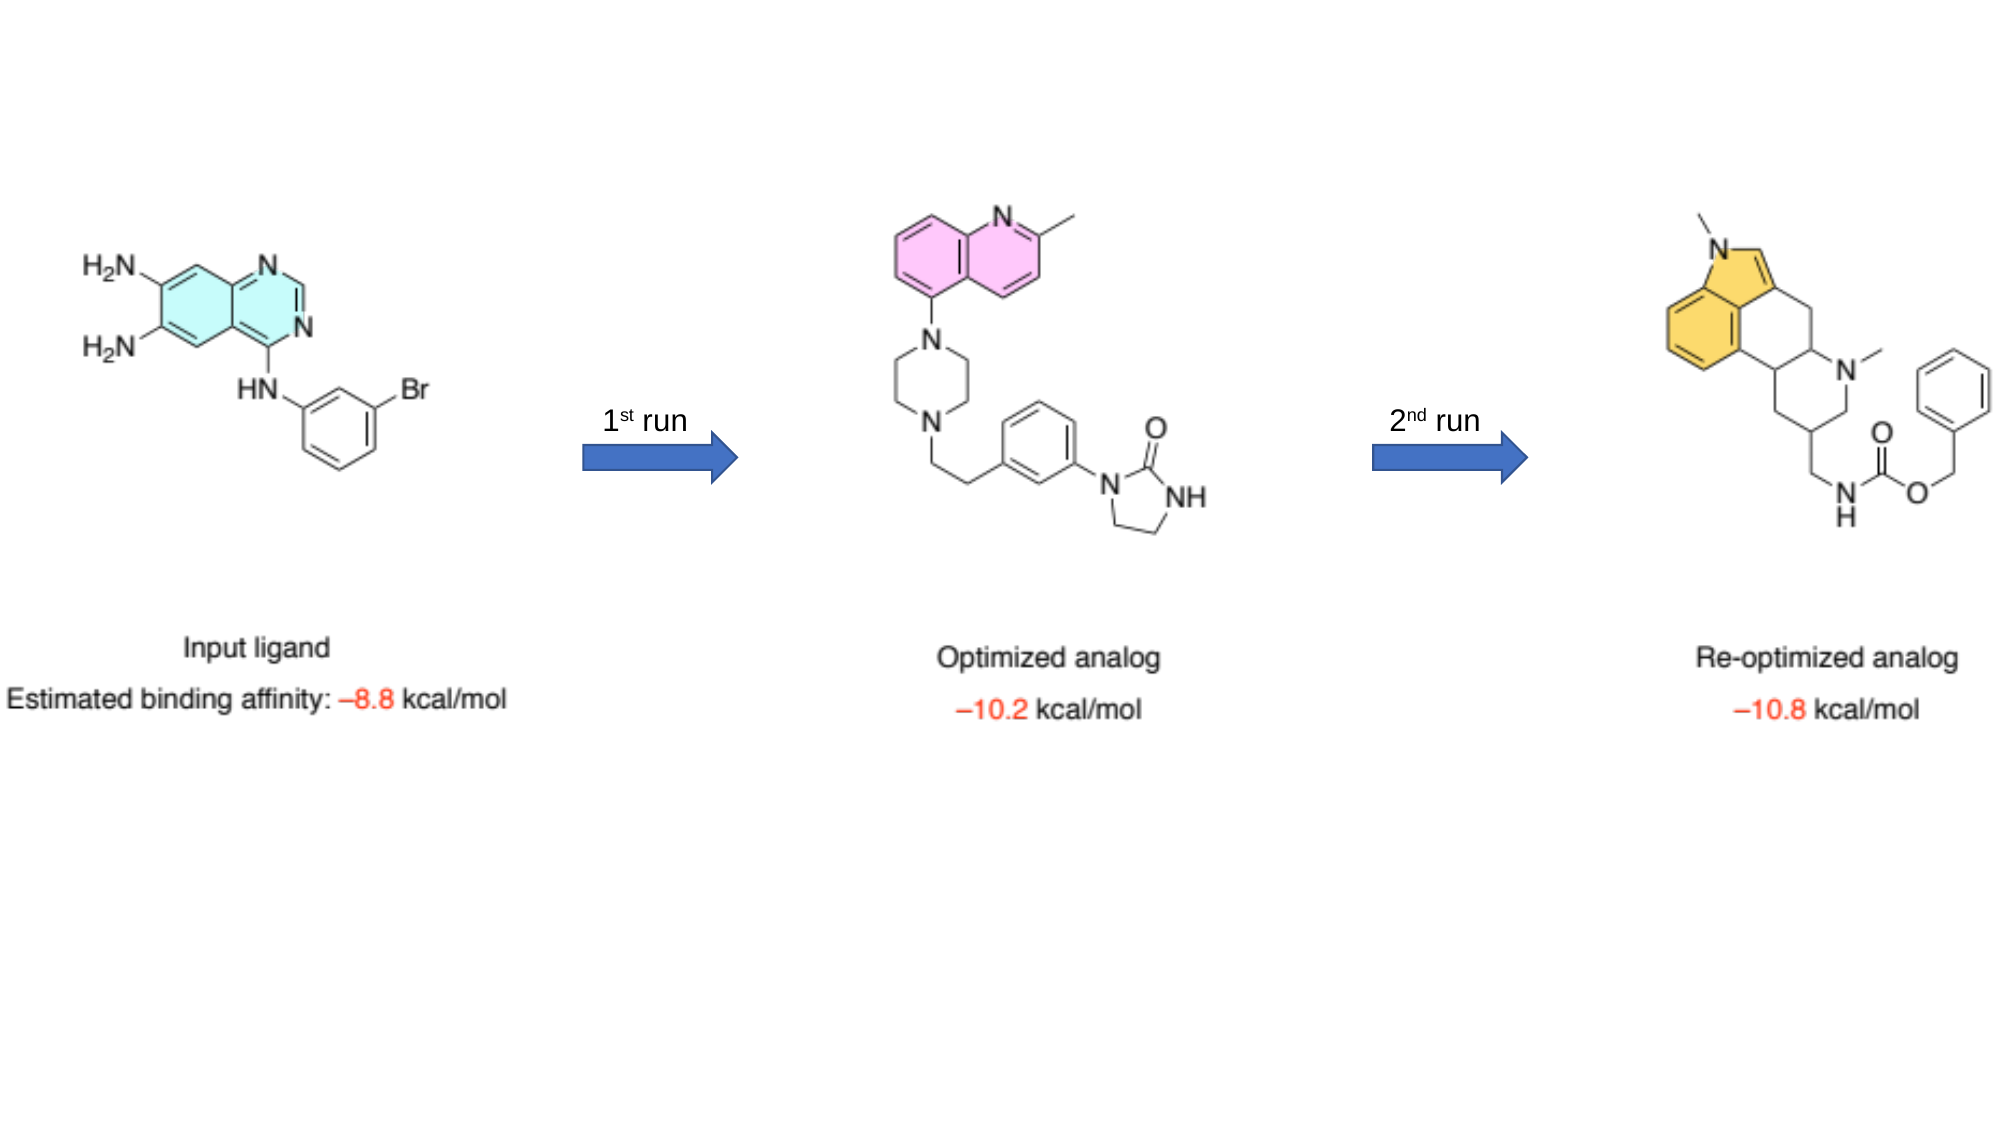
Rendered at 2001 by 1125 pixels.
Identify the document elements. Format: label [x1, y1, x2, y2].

picture [888, 199, 1211, 722]
picture [1660, 206, 1997, 722]
picture [2, 248, 510, 722]
text_box [1372, 392, 1527, 483]
text_box [583, 392, 738, 483]
